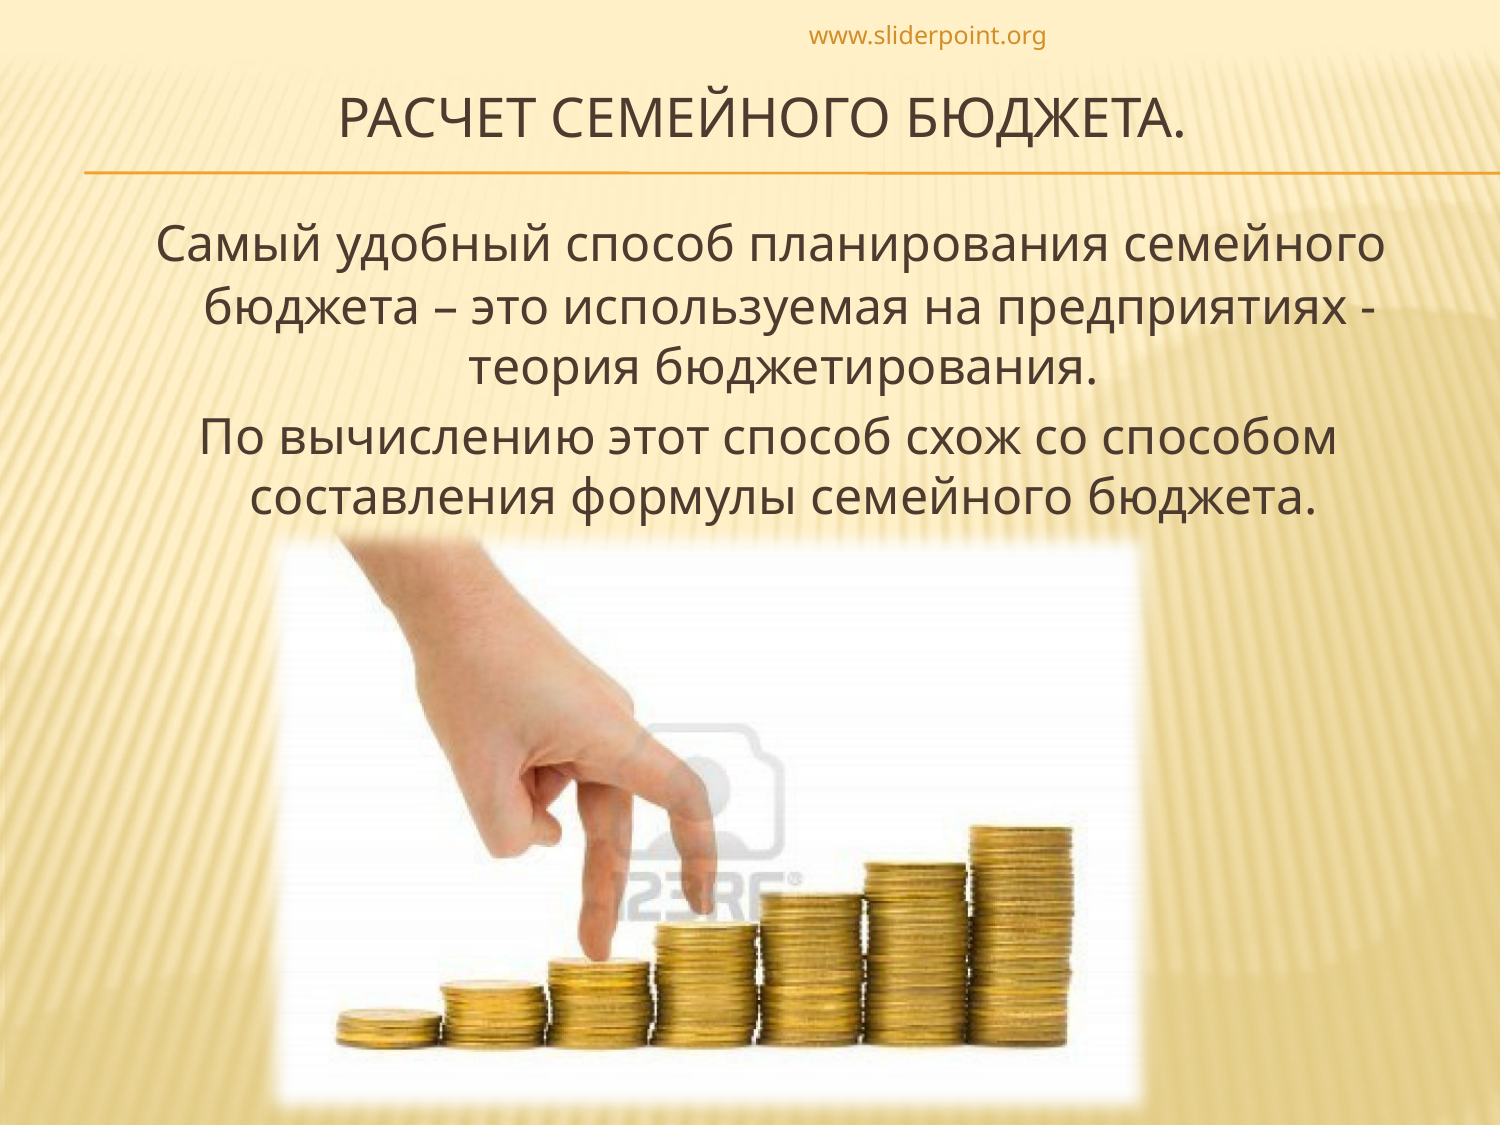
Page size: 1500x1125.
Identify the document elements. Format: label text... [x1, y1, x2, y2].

footer www.sliderpoint.org [587, 12, 1063, 60]
title Расчет семейного бюджета. [50, 75, 1475, 187]
list Самый удобный способ планирования семейного бюджета – это используемая на предприятиях - теория бюджетирования. По вычислению этот способ схож со способом составления формулы семейного бюджета. [50, 187, 1475, 1125]
picture [257, 522, 1160, 1125]
